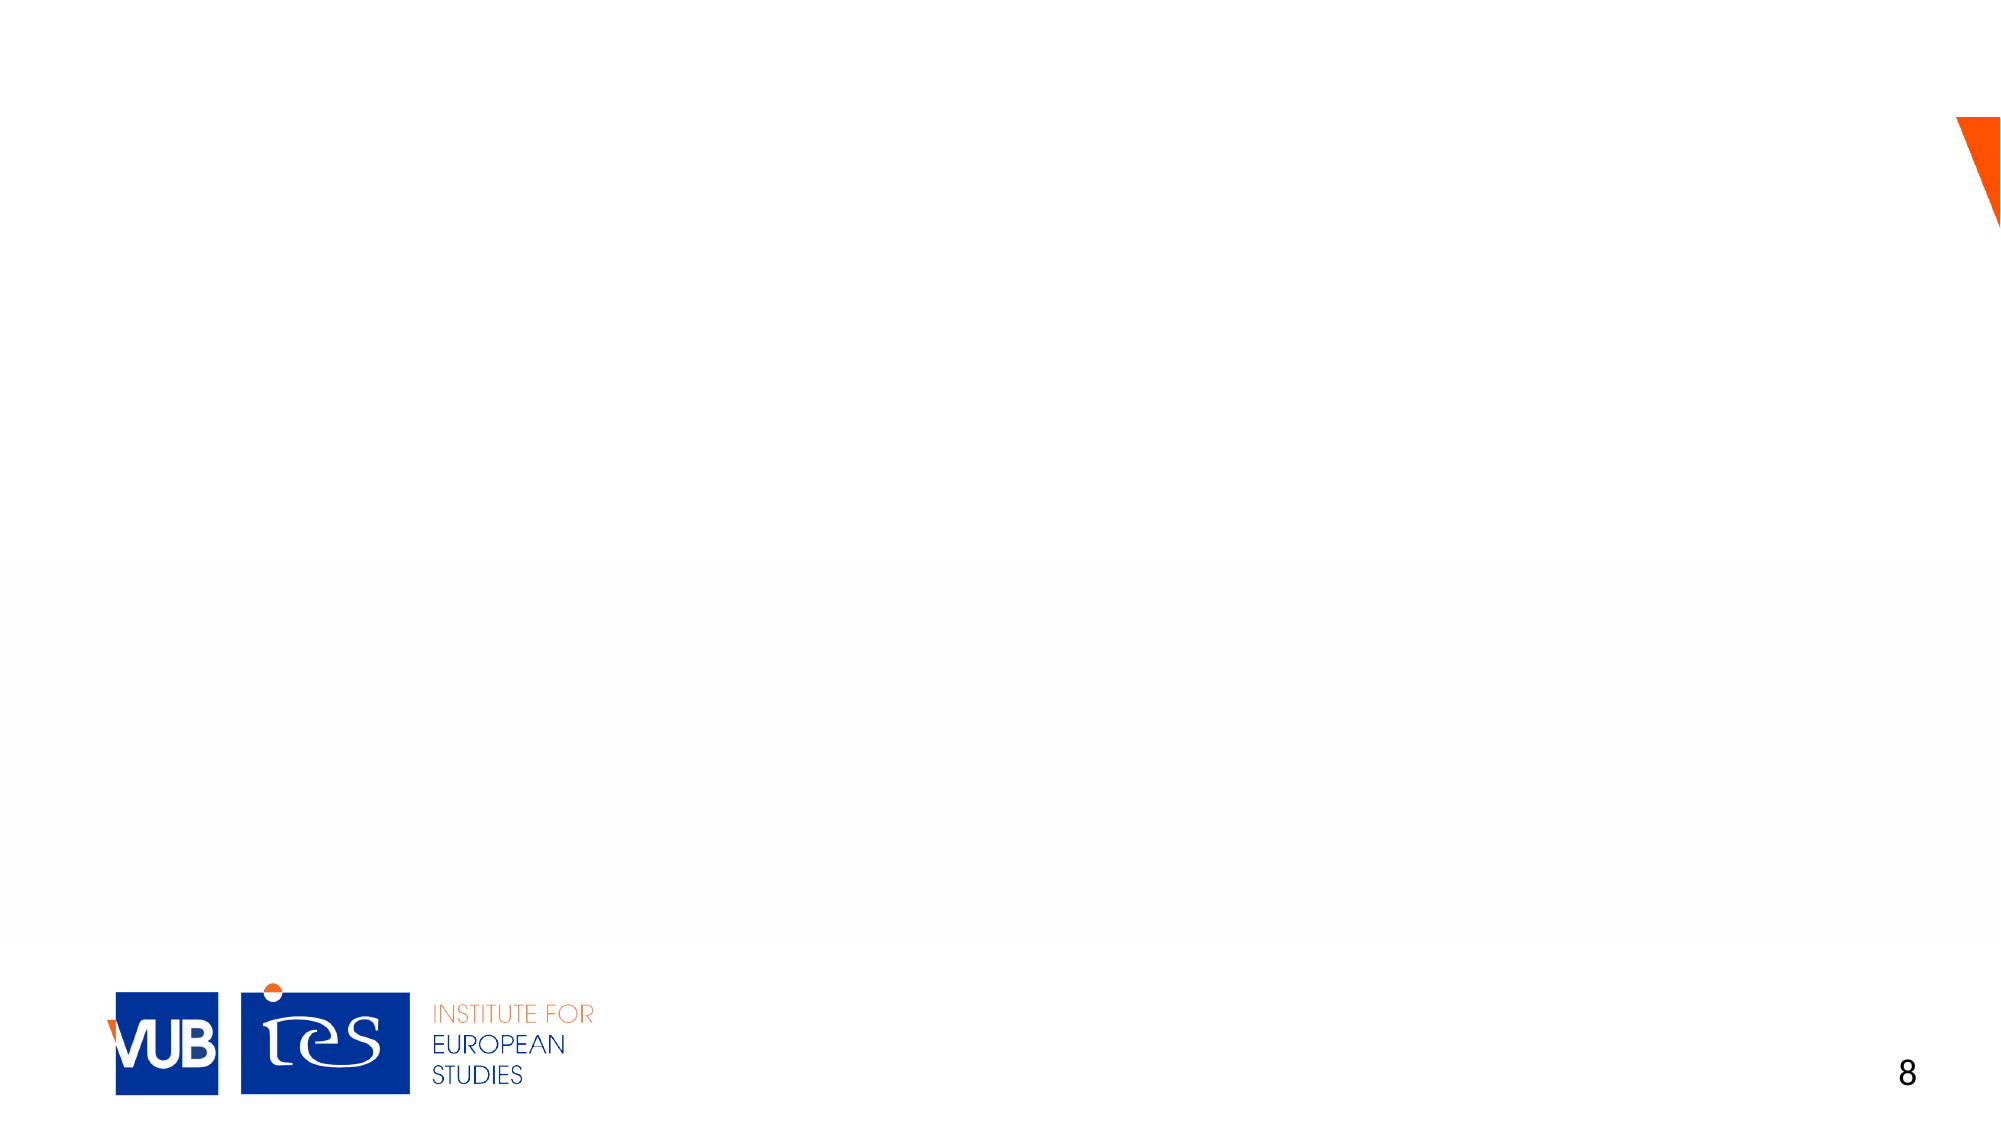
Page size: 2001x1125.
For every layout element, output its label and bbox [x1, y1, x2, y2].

picture [1956, 117, 2001, 235]
picture [89, 962, 651, 1124]
